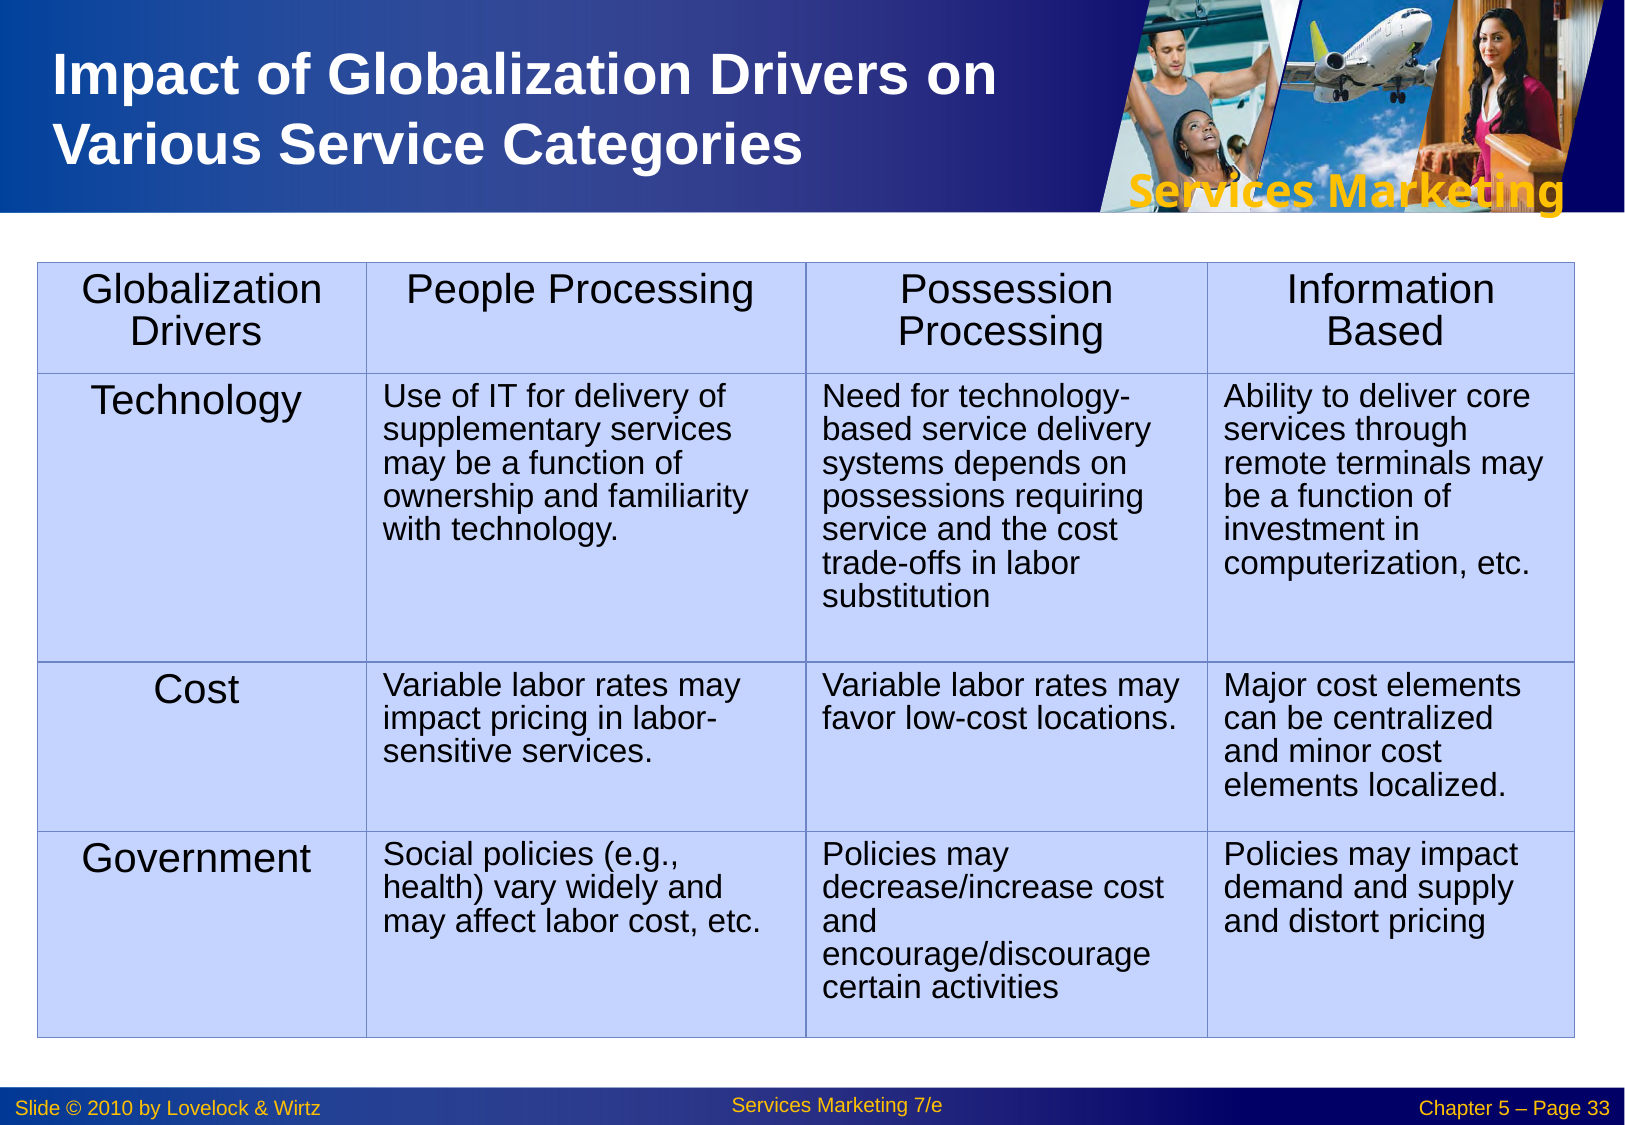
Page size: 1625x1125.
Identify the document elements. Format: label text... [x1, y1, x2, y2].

table_cell Major cost elements can be centralized and minor cost elements localized. [1208, 663, 1574, 831]
table_cell Variable labor rates may favor low-cost locations. [807, 663, 1207, 831]
table_cell Government [38, 832, 366, 1037]
table_header Information Based [1208, 263, 1574, 373]
table_cell Need for technology- based service delivery systems depends on possessions requiring service and the cost trade-offs in labor substitution [807, 374, 1207, 661]
table_cell Technology [38, 374, 366, 661]
table_cell Policies may decrease/increase cost and encourage/discourage certain activities [807, 832, 1207, 1037]
table_cell Variable labor rates may impact pricing in labor-sensitive services. [367, 663, 805, 831]
table_cell Social policies (e.g., health) vary widely and may affect labor cost, etc. [367, 832, 805, 1037]
table_cell Ability to deliver core services through remote terminals may be a function of investment in computerization, etc. [1208, 374, 1574, 661]
table_cell Cost [38, 663, 366, 831]
table_cell Policies may impact demand and supply and distort pricing [1208, 832, 1574, 1037]
picture [1100, 0, 1604, 213]
table_header Possession Processing [807, 263, 1207, 373]
title Impact of Globalization Drivers on Various Service Categories [36, 37, 1088, 176]
table_cell Use of IT for delivery of supplementary services may be a function of ownership and familiarity with technology. [367, 374, 805, 661]
picture [1162, 186, 1172, 192]
table_header People Processing [367, 263, 805, 373]
picture [1546, 187, 1556, 202]
table_header Globalization Drivers [38, 263, 366, 373]
